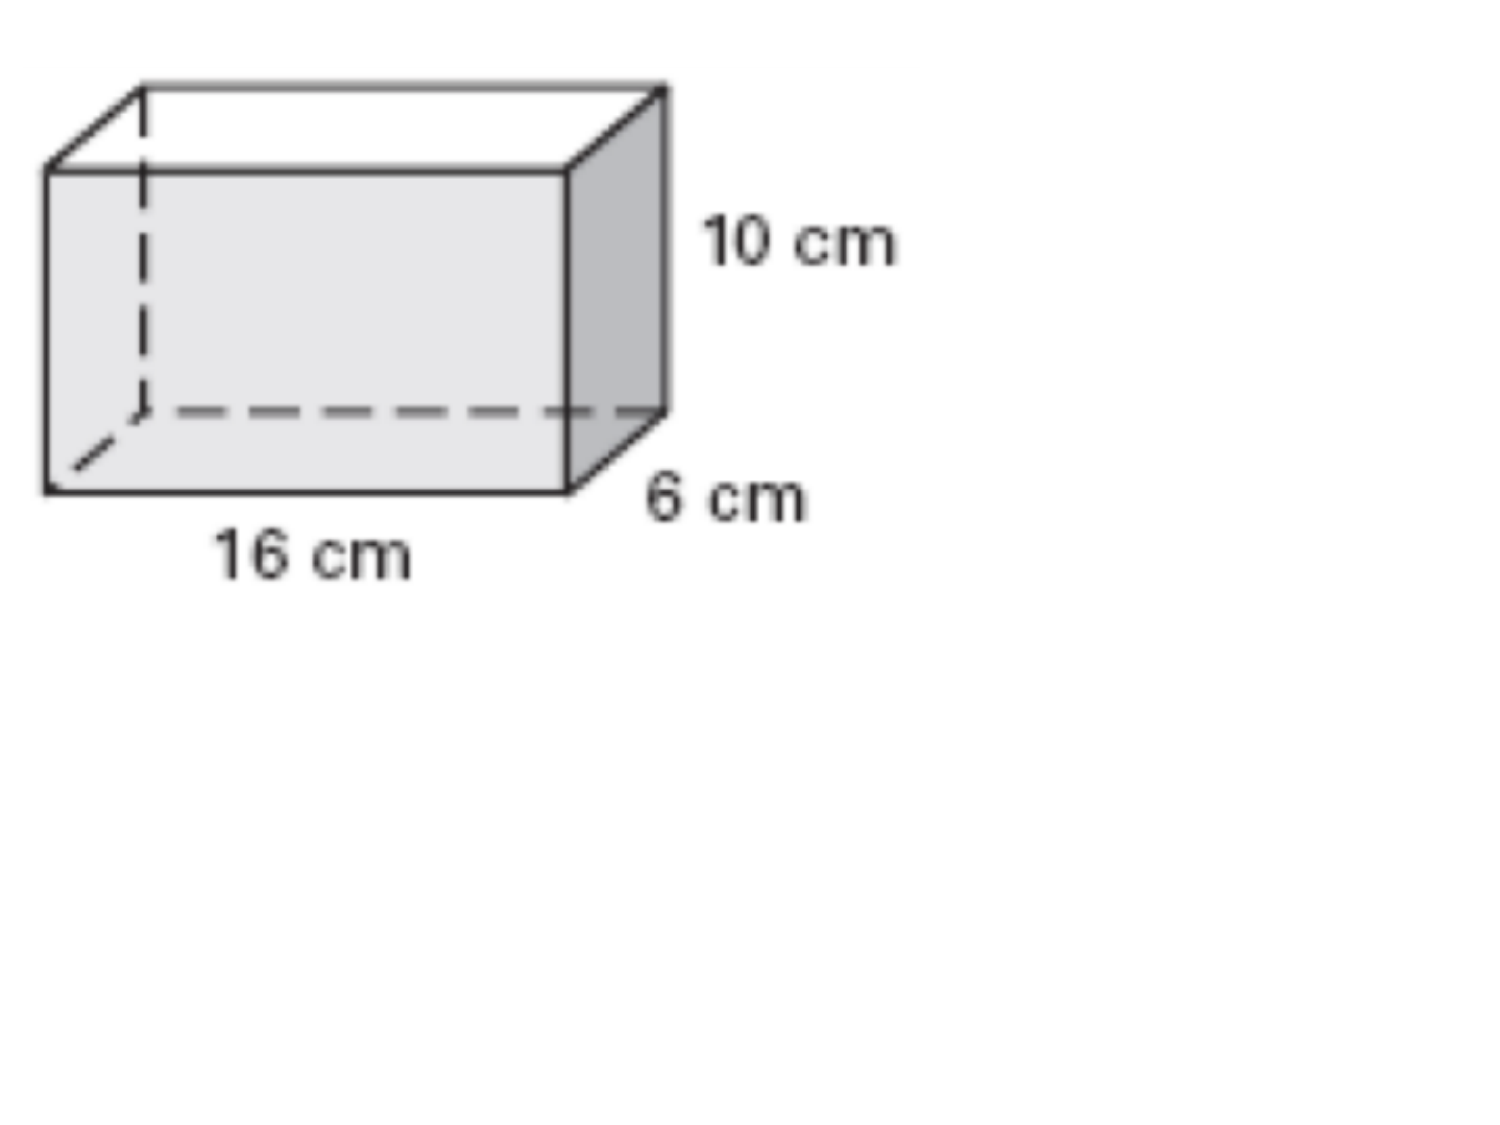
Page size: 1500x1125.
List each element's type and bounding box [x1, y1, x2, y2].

picture [23, 66, 920, 588]
